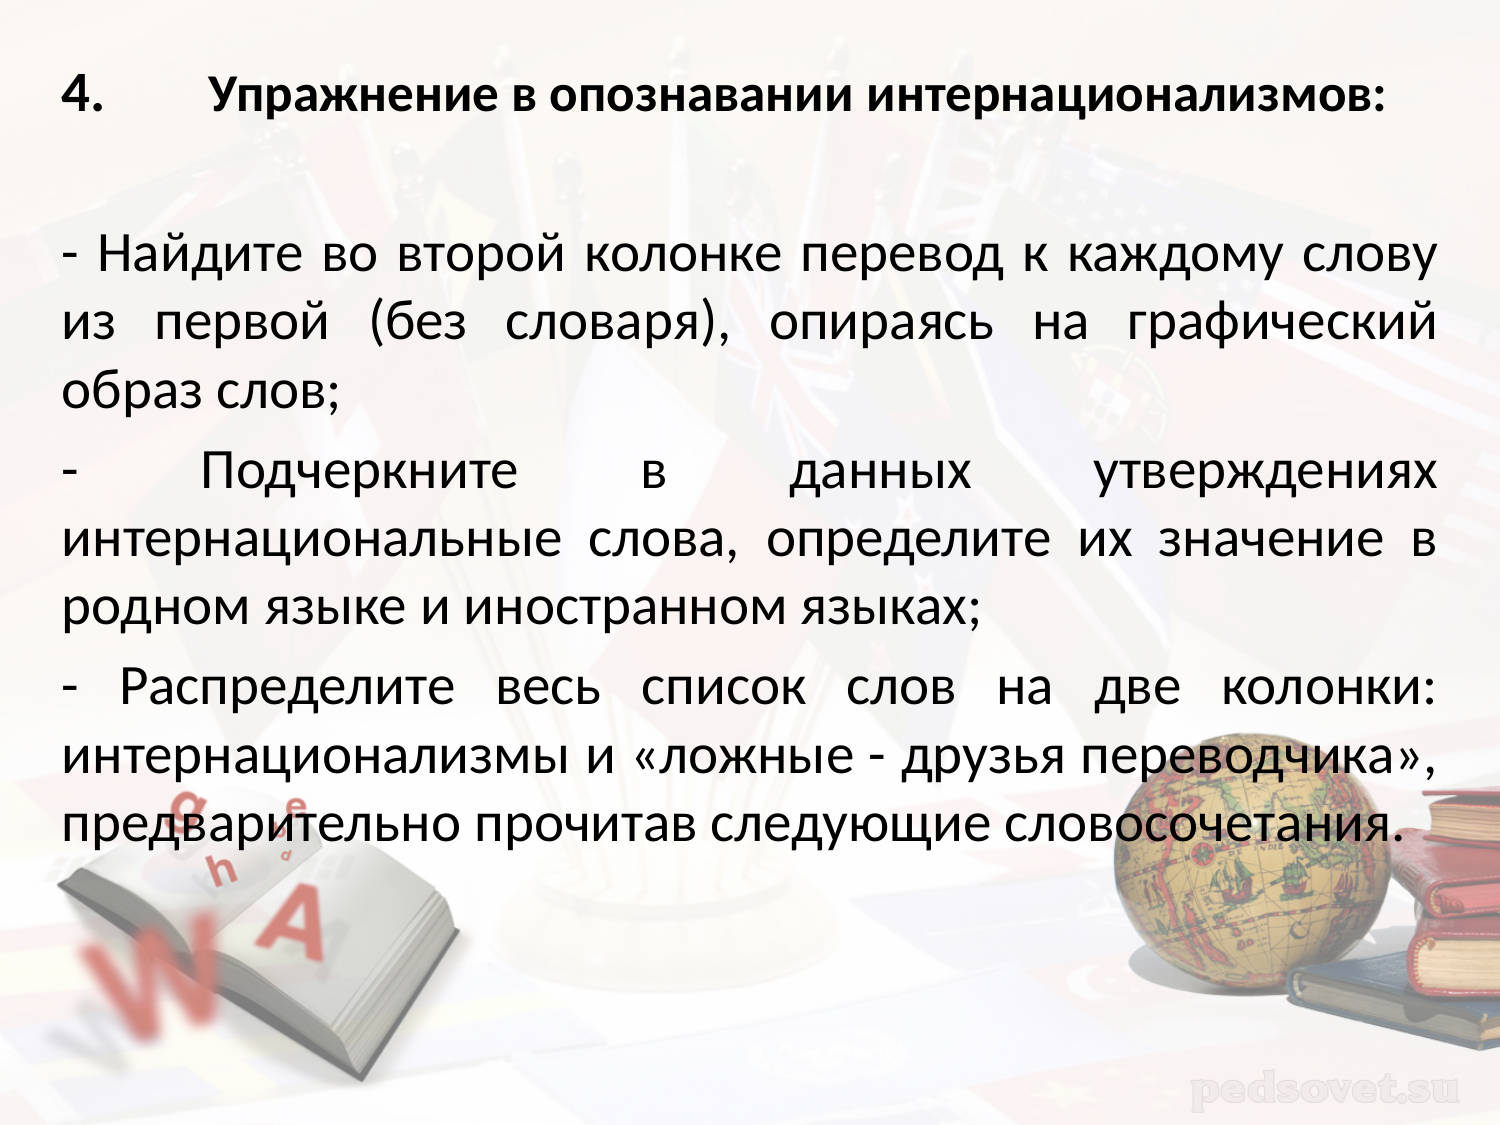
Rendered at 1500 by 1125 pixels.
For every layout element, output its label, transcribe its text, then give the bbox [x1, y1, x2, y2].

list 4. Упражнение в опознавании интернационализмов: - Найдите во второй колонке перевод к каждому слову из первой (без словаря), опираясь на графический образ слов; - Подчеркните в данных утверждениях интернациональные слова, определите их значение в родном языке и иностранном языках; - Распределите весь список слов на две колонки: интернационализмы и «ложные - друзья переводчика», предварительно прочитав следующие словосочетания. [46, 46, 1454, 914]
